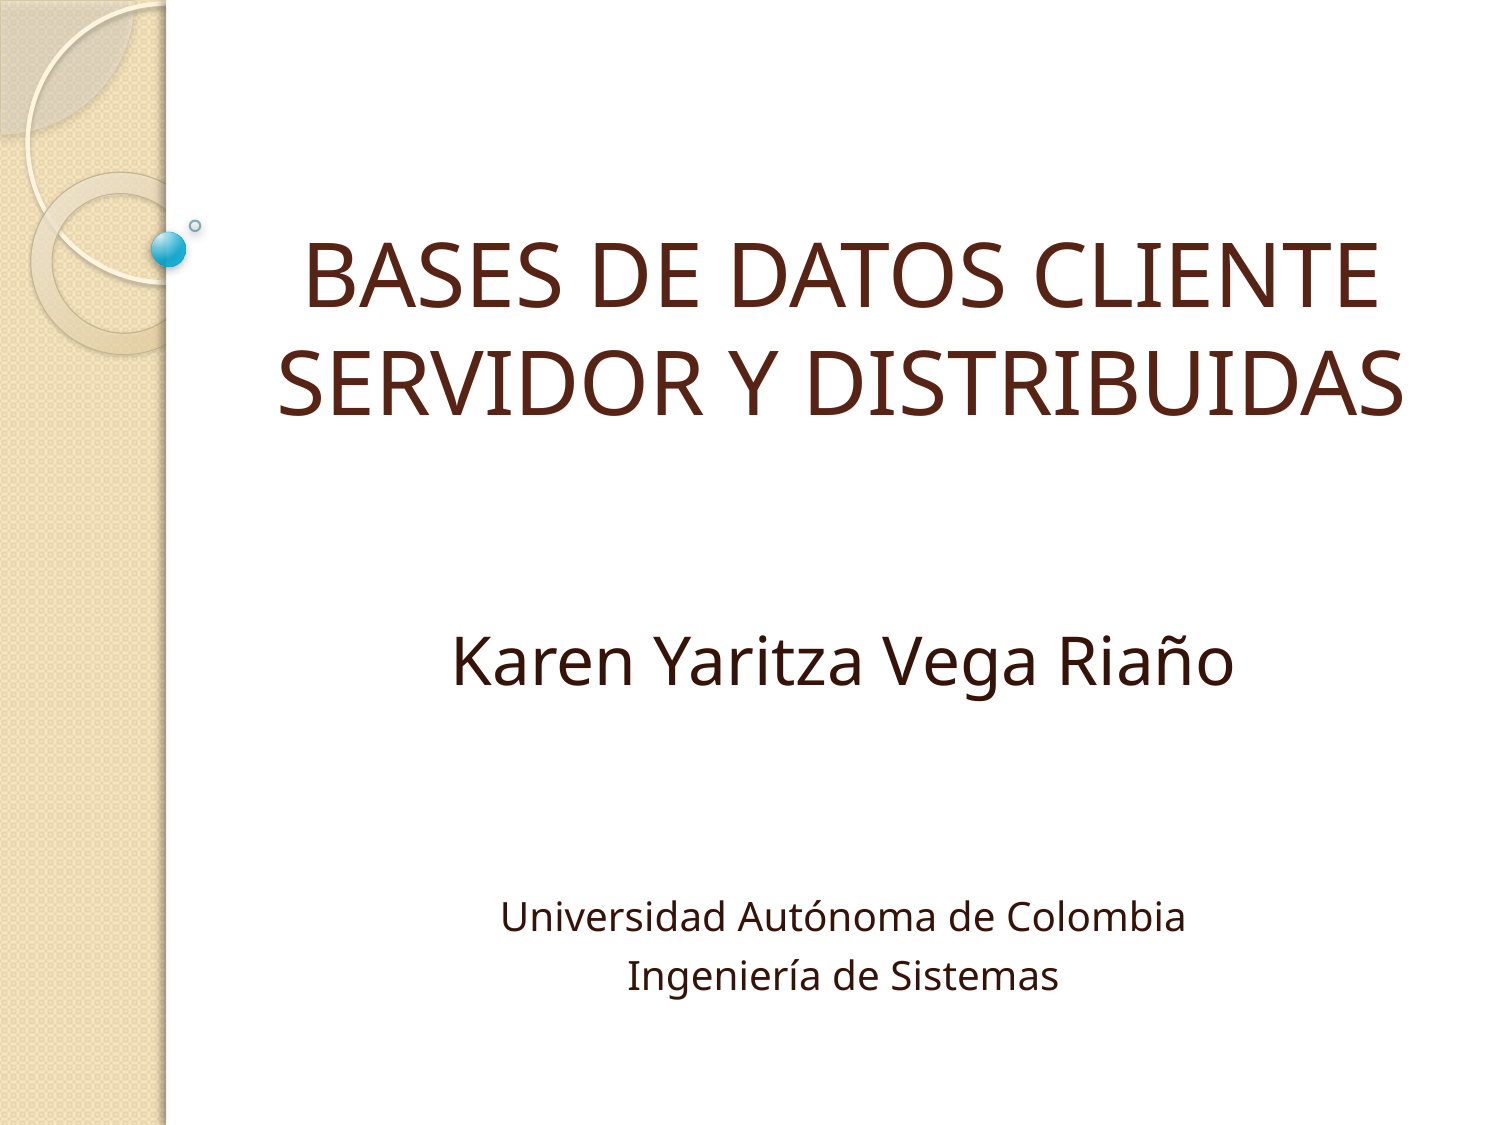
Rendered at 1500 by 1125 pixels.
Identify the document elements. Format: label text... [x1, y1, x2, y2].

subtitle Karen Yaritza Vega Riaño Universidad Autónoma de Colombia Ingeniería de Sistemas [234, 527, 1450, 1008]
title BASES DE DATOS CLIENTE SERVIDOR Y DISTRIBUIDAS [234, 199, 1450, 441]
